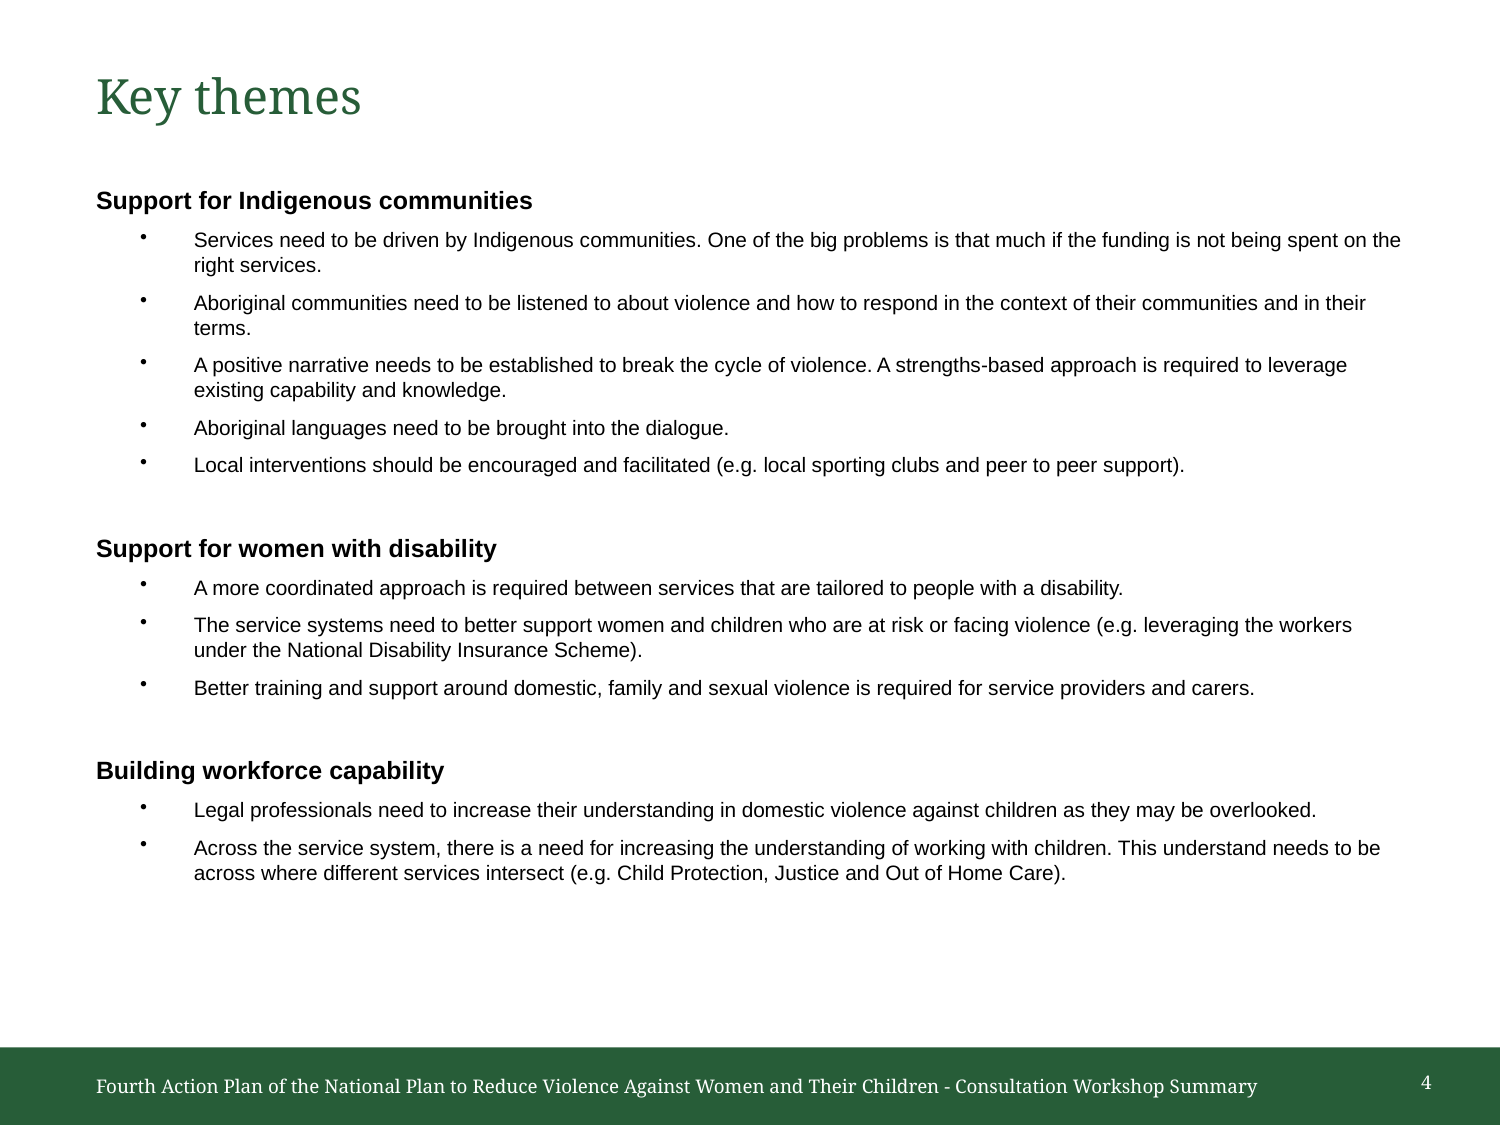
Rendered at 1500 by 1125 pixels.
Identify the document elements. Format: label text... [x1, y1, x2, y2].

text_box Fourth Action Plan of the National Plan to Reduce Violence Against Women and Their Children - Consultation Workshop Summary [96, 1074, 1273, 1098]
title Key themes [95, 76, 1405, 133]
list Support for Indigenous communities Services need to be driven by Indigenous communities. One of the big problems is that much if the funding is not being spent on the right services. Aboriginal communities need to be listened to about violence and how to respond in the context of their communities and in their terms. A positive narrative needs to be established to break the cycle of violence. A strengths-based approach is required to leverage existing capability and knowledge. Aboriginal languages need to be brought into the dialogue. Local interventions should be encouraged and facilitated (e.g. local sporting clubs and peer to peer support). Support for women with disability A more coordinated approach is required between services that are tailored to people with a disability. The service systems need to better support women and children who are at risk or facing violence (e.g. leveraging the workers under the National Disability Insurance Scheme). Better training and support around domestic, family and sexual violence is required for service providers and carers. Building workforce capability Legal professionals need to increase their understanding in domestic violence against children as they may be overlooked. Across the service system, there is a need for increasing the understanding of working with children. This understand needs to be across where different services intersect (e.g. Child Protection, Justice and Out of Home Care). [95, 184, 1405, 1006]
slide_number 4 [1409, 1072, 1433, 1095]
